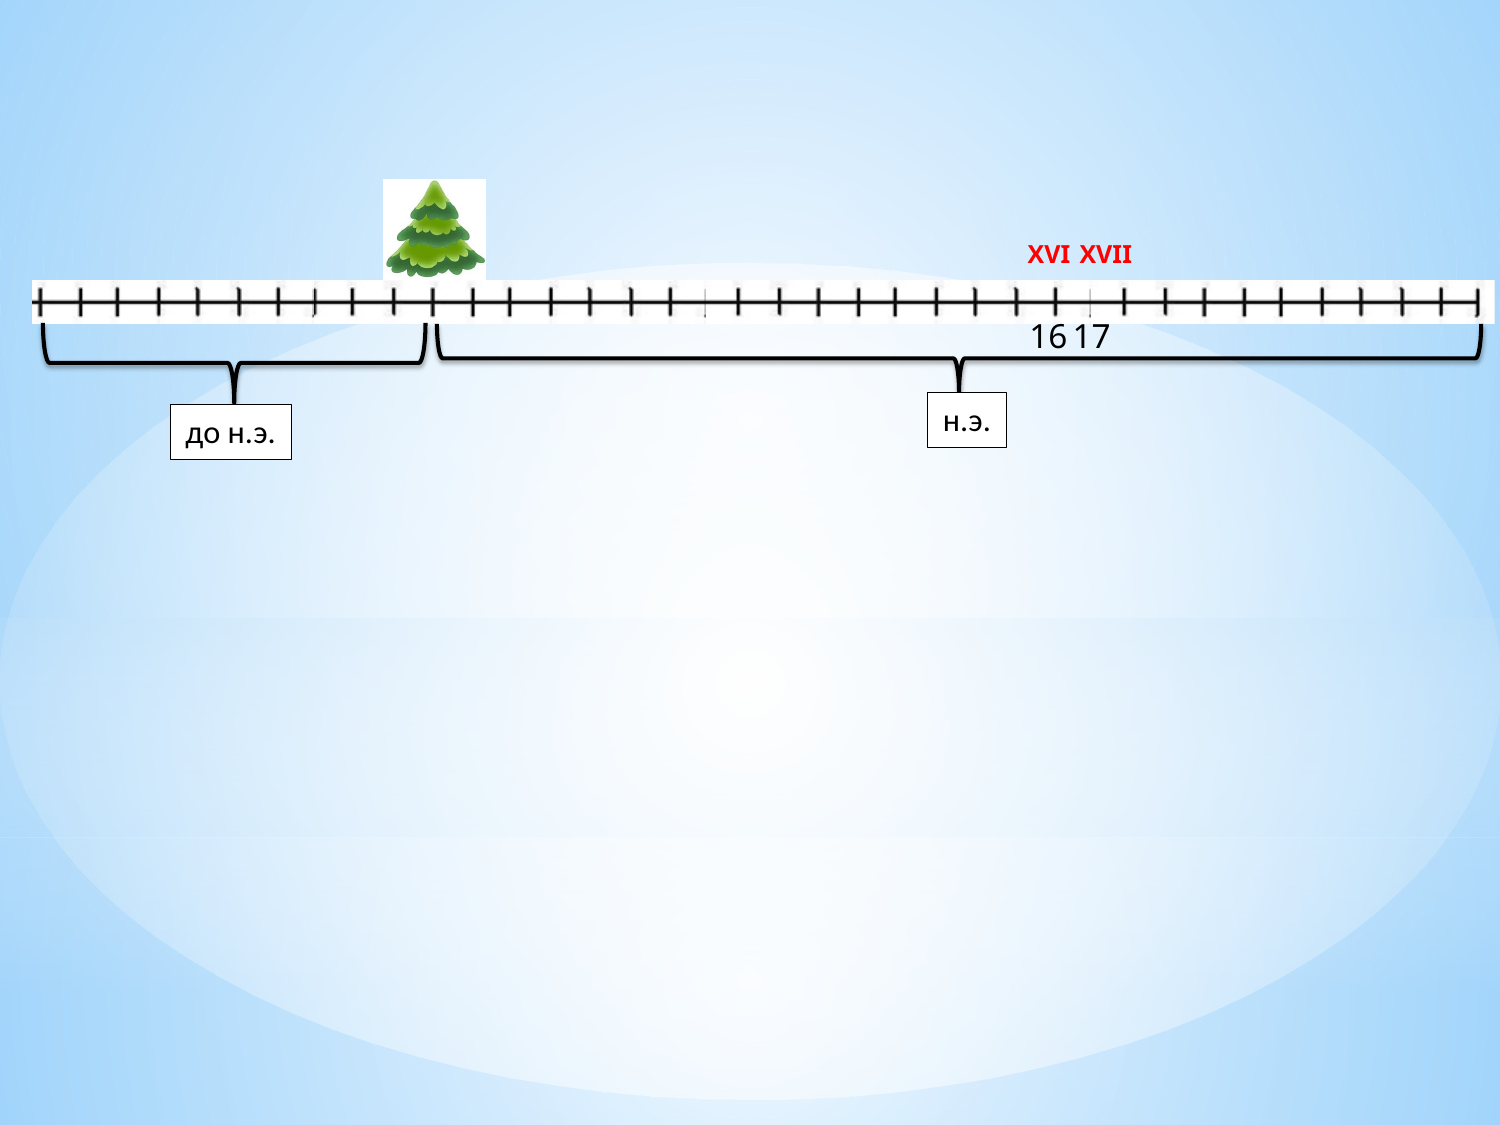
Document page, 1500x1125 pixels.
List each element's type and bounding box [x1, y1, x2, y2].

picture [0, 148, 1495, 464]
